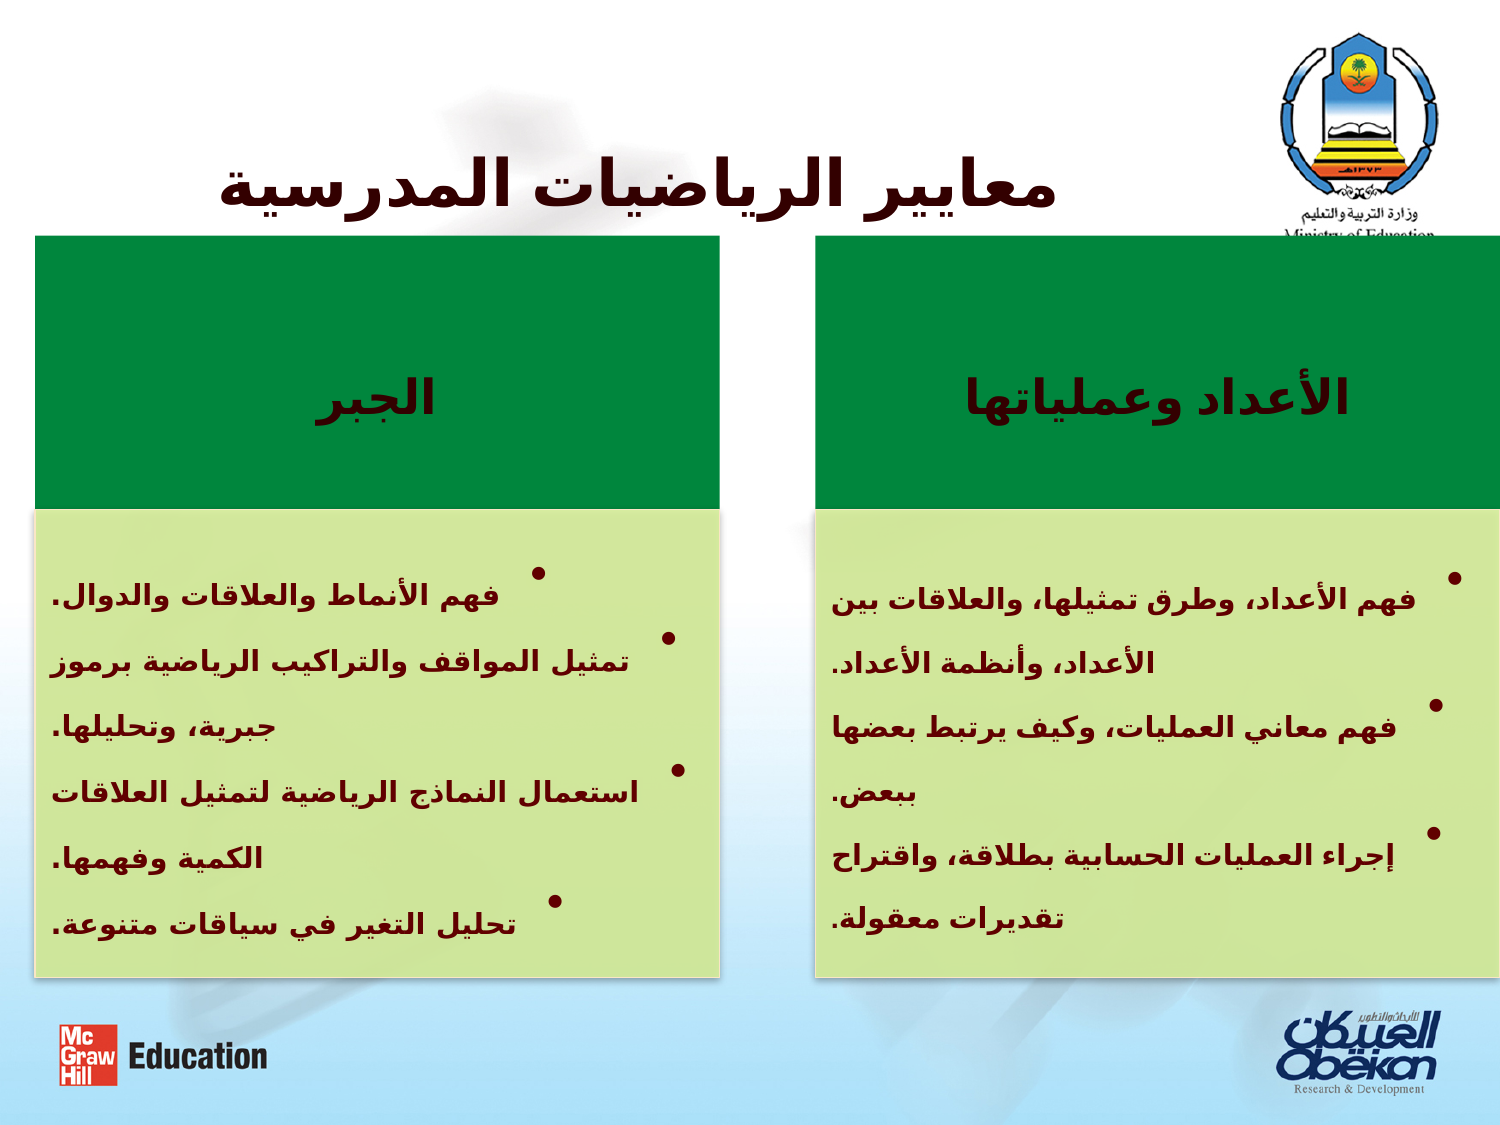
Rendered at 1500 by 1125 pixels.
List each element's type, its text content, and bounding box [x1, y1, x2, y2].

text_box معايير الرياضيات المدرسية [35, 58, 1243, 227]
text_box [34, 228, 1500, 985]
picture [0, 0, 1500, 1125]
